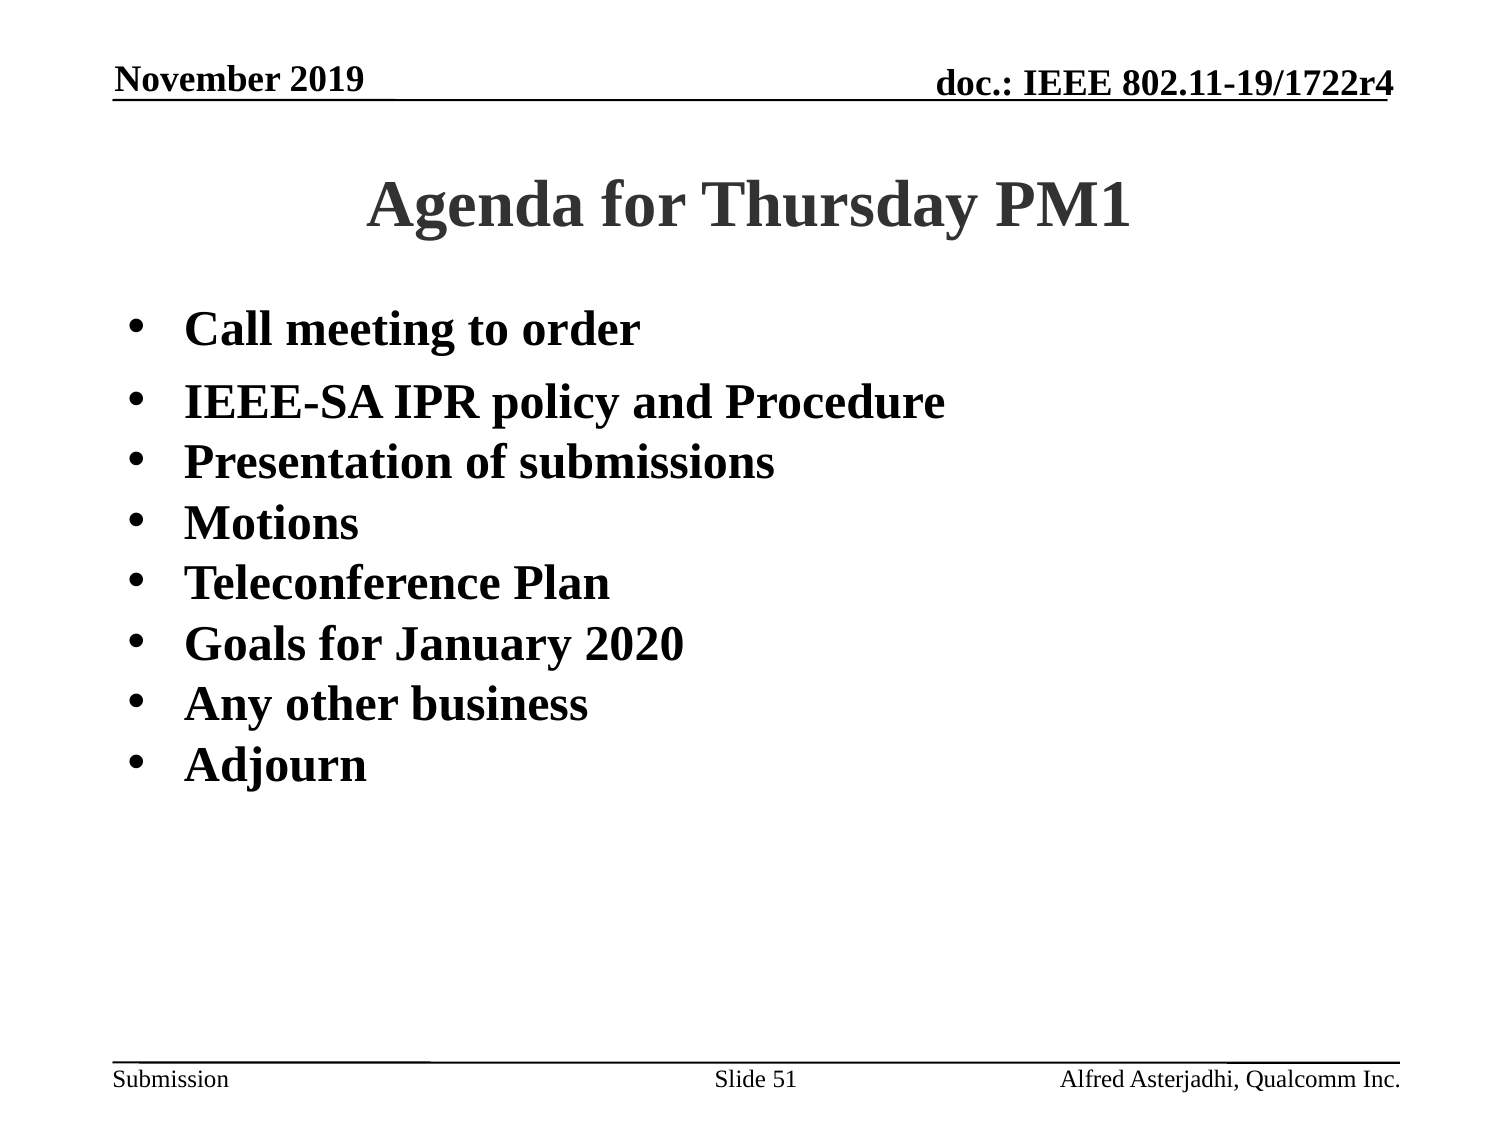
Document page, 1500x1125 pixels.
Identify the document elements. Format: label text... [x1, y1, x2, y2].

list Call meeting to order IEEE-SA IPR policy and Procedure Presentation of submissions Motions Teleconference Plan Goals for January 2020 Any other business Adjourn [112, 299, 1388, 975]
title Agenda for Thursday PM1 [62, 112, 1438, 288]
footer Alfred Asterjadhi, Qualcomm Inc. [878, 1061, 1402, 1093]
slide_number Slide 51 [712, 1061, 800, 1123]
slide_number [114, 54, 423, 100]
